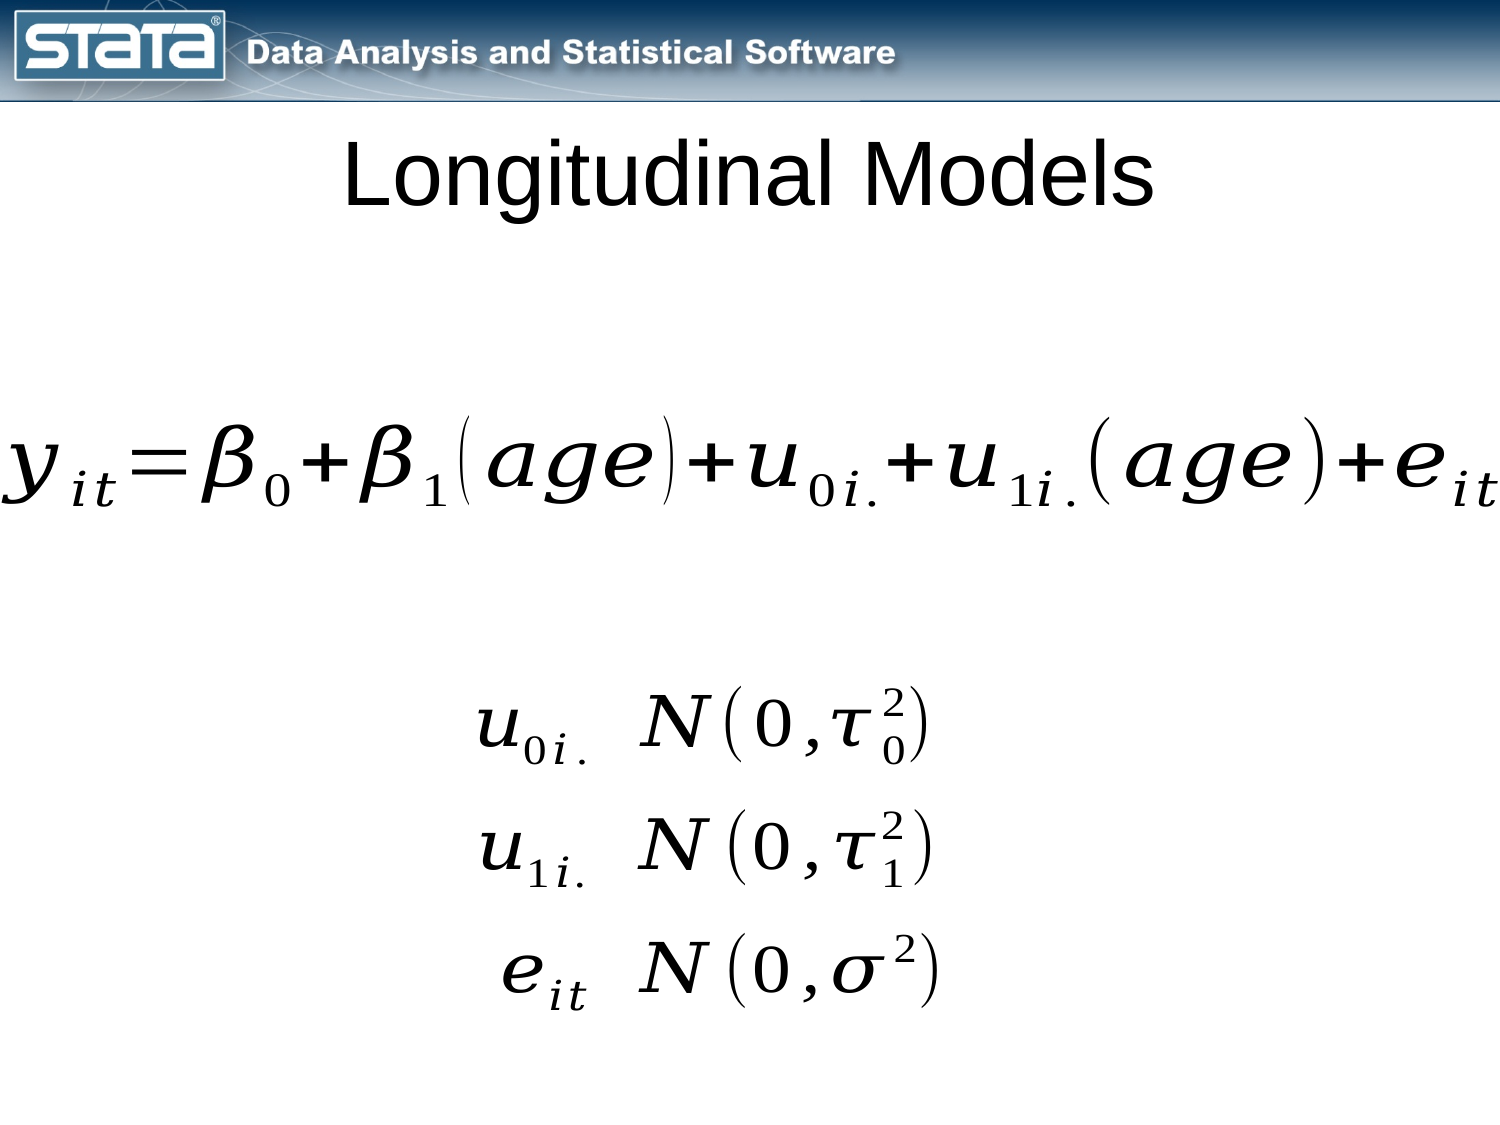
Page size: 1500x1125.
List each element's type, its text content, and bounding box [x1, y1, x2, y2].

picture [0, 0, 1500, 102]
title Longitudinal Models [0, 109, 1500, 238]
